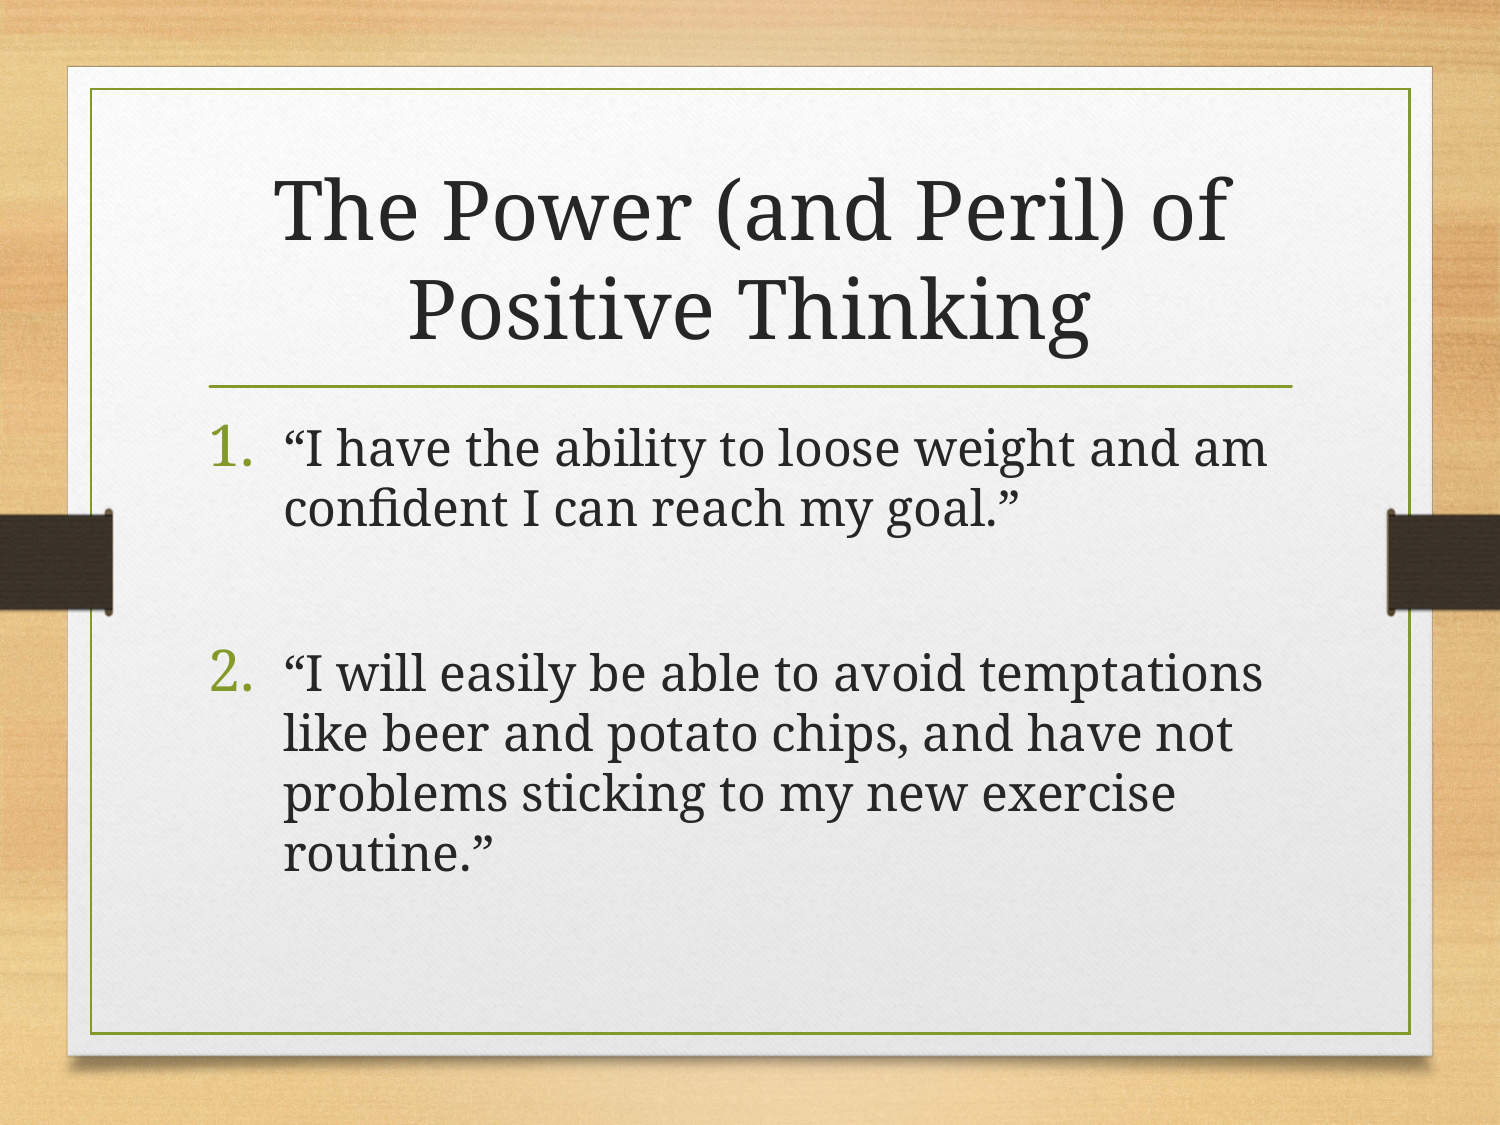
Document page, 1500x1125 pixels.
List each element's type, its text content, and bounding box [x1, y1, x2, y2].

list “I have the ability to loose weight and am confident I can reach my goal.” “I will easily be able to avoid temptations like beer and potato chips, and have not problems sticking to my new exercise routine.” [193, 408, 1309, 974]
title The Power (and Peril) of Positive Thinking [193, 150, 1309, 365]
picture [0, 0, 1500, 1125]
